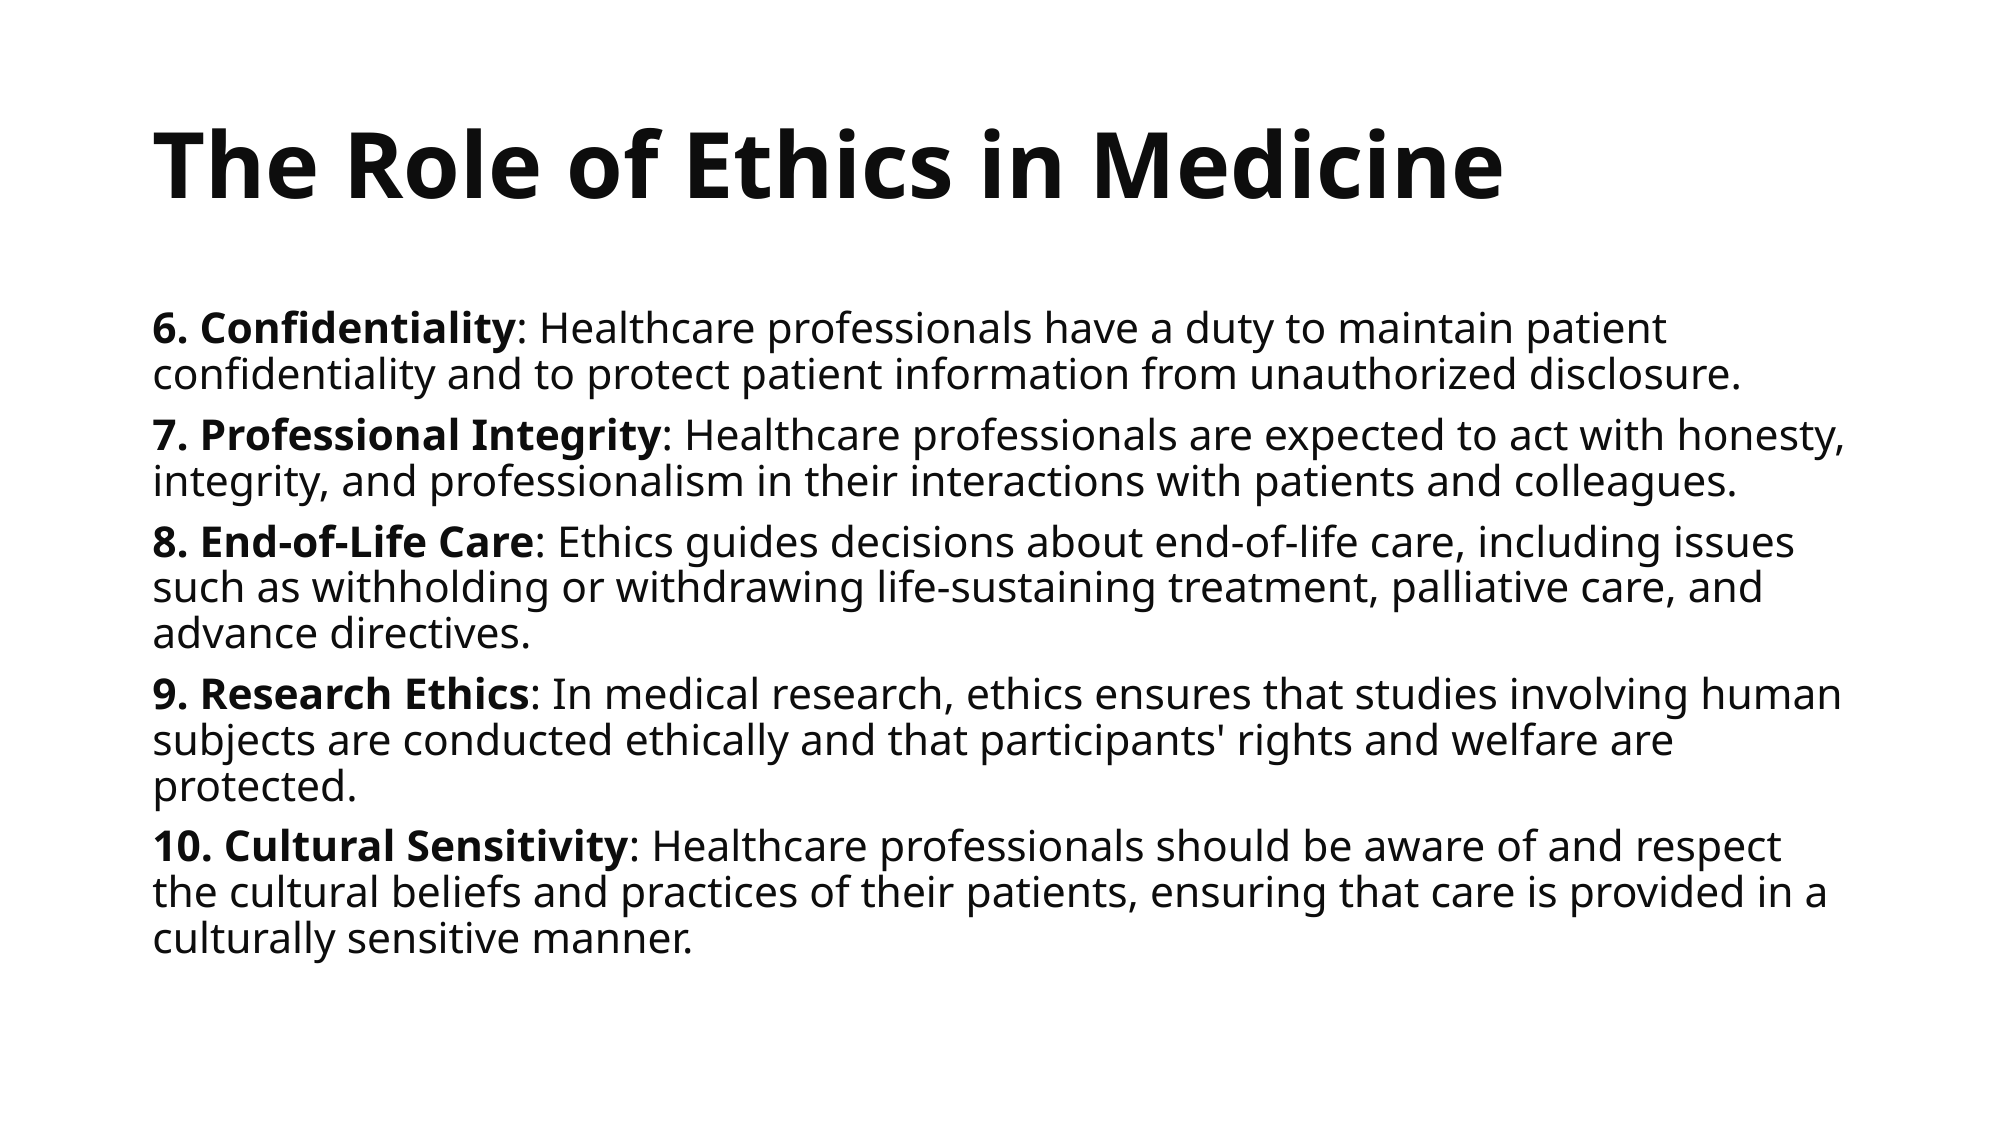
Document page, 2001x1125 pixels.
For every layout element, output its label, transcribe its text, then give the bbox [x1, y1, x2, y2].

list 6. Confidentiality: Healthcare professionals have a duty to maintain patient confidentiality and to protect patient information from unauthorized disclosure. 7. Professional Integrity: Healthcare professionals are expected to act with honesty, integrity, and professionalism in their interactions with patients and colleagues. 8. End-of-Life Care: Ethics guides decisions about end-of-life care, including issues such as withholding or withdrawing life-sustaining treatment, palliative care, and advance directives. 9. Research Ethics: In medical research, ethics ensures that studies involving human subjects are conducted ethically and that participants' rights and welfare are protected. 10. Cultural Sensitivity: Healthcare professionals should be aware of and respect the cultural beliefs and practices of their patients, ensuring that care is provided in a culturally sensitive manner. [137, 299, 1863, 1014]
title The Role of Ethics in Medicine [137, 59, 1863, 278]
